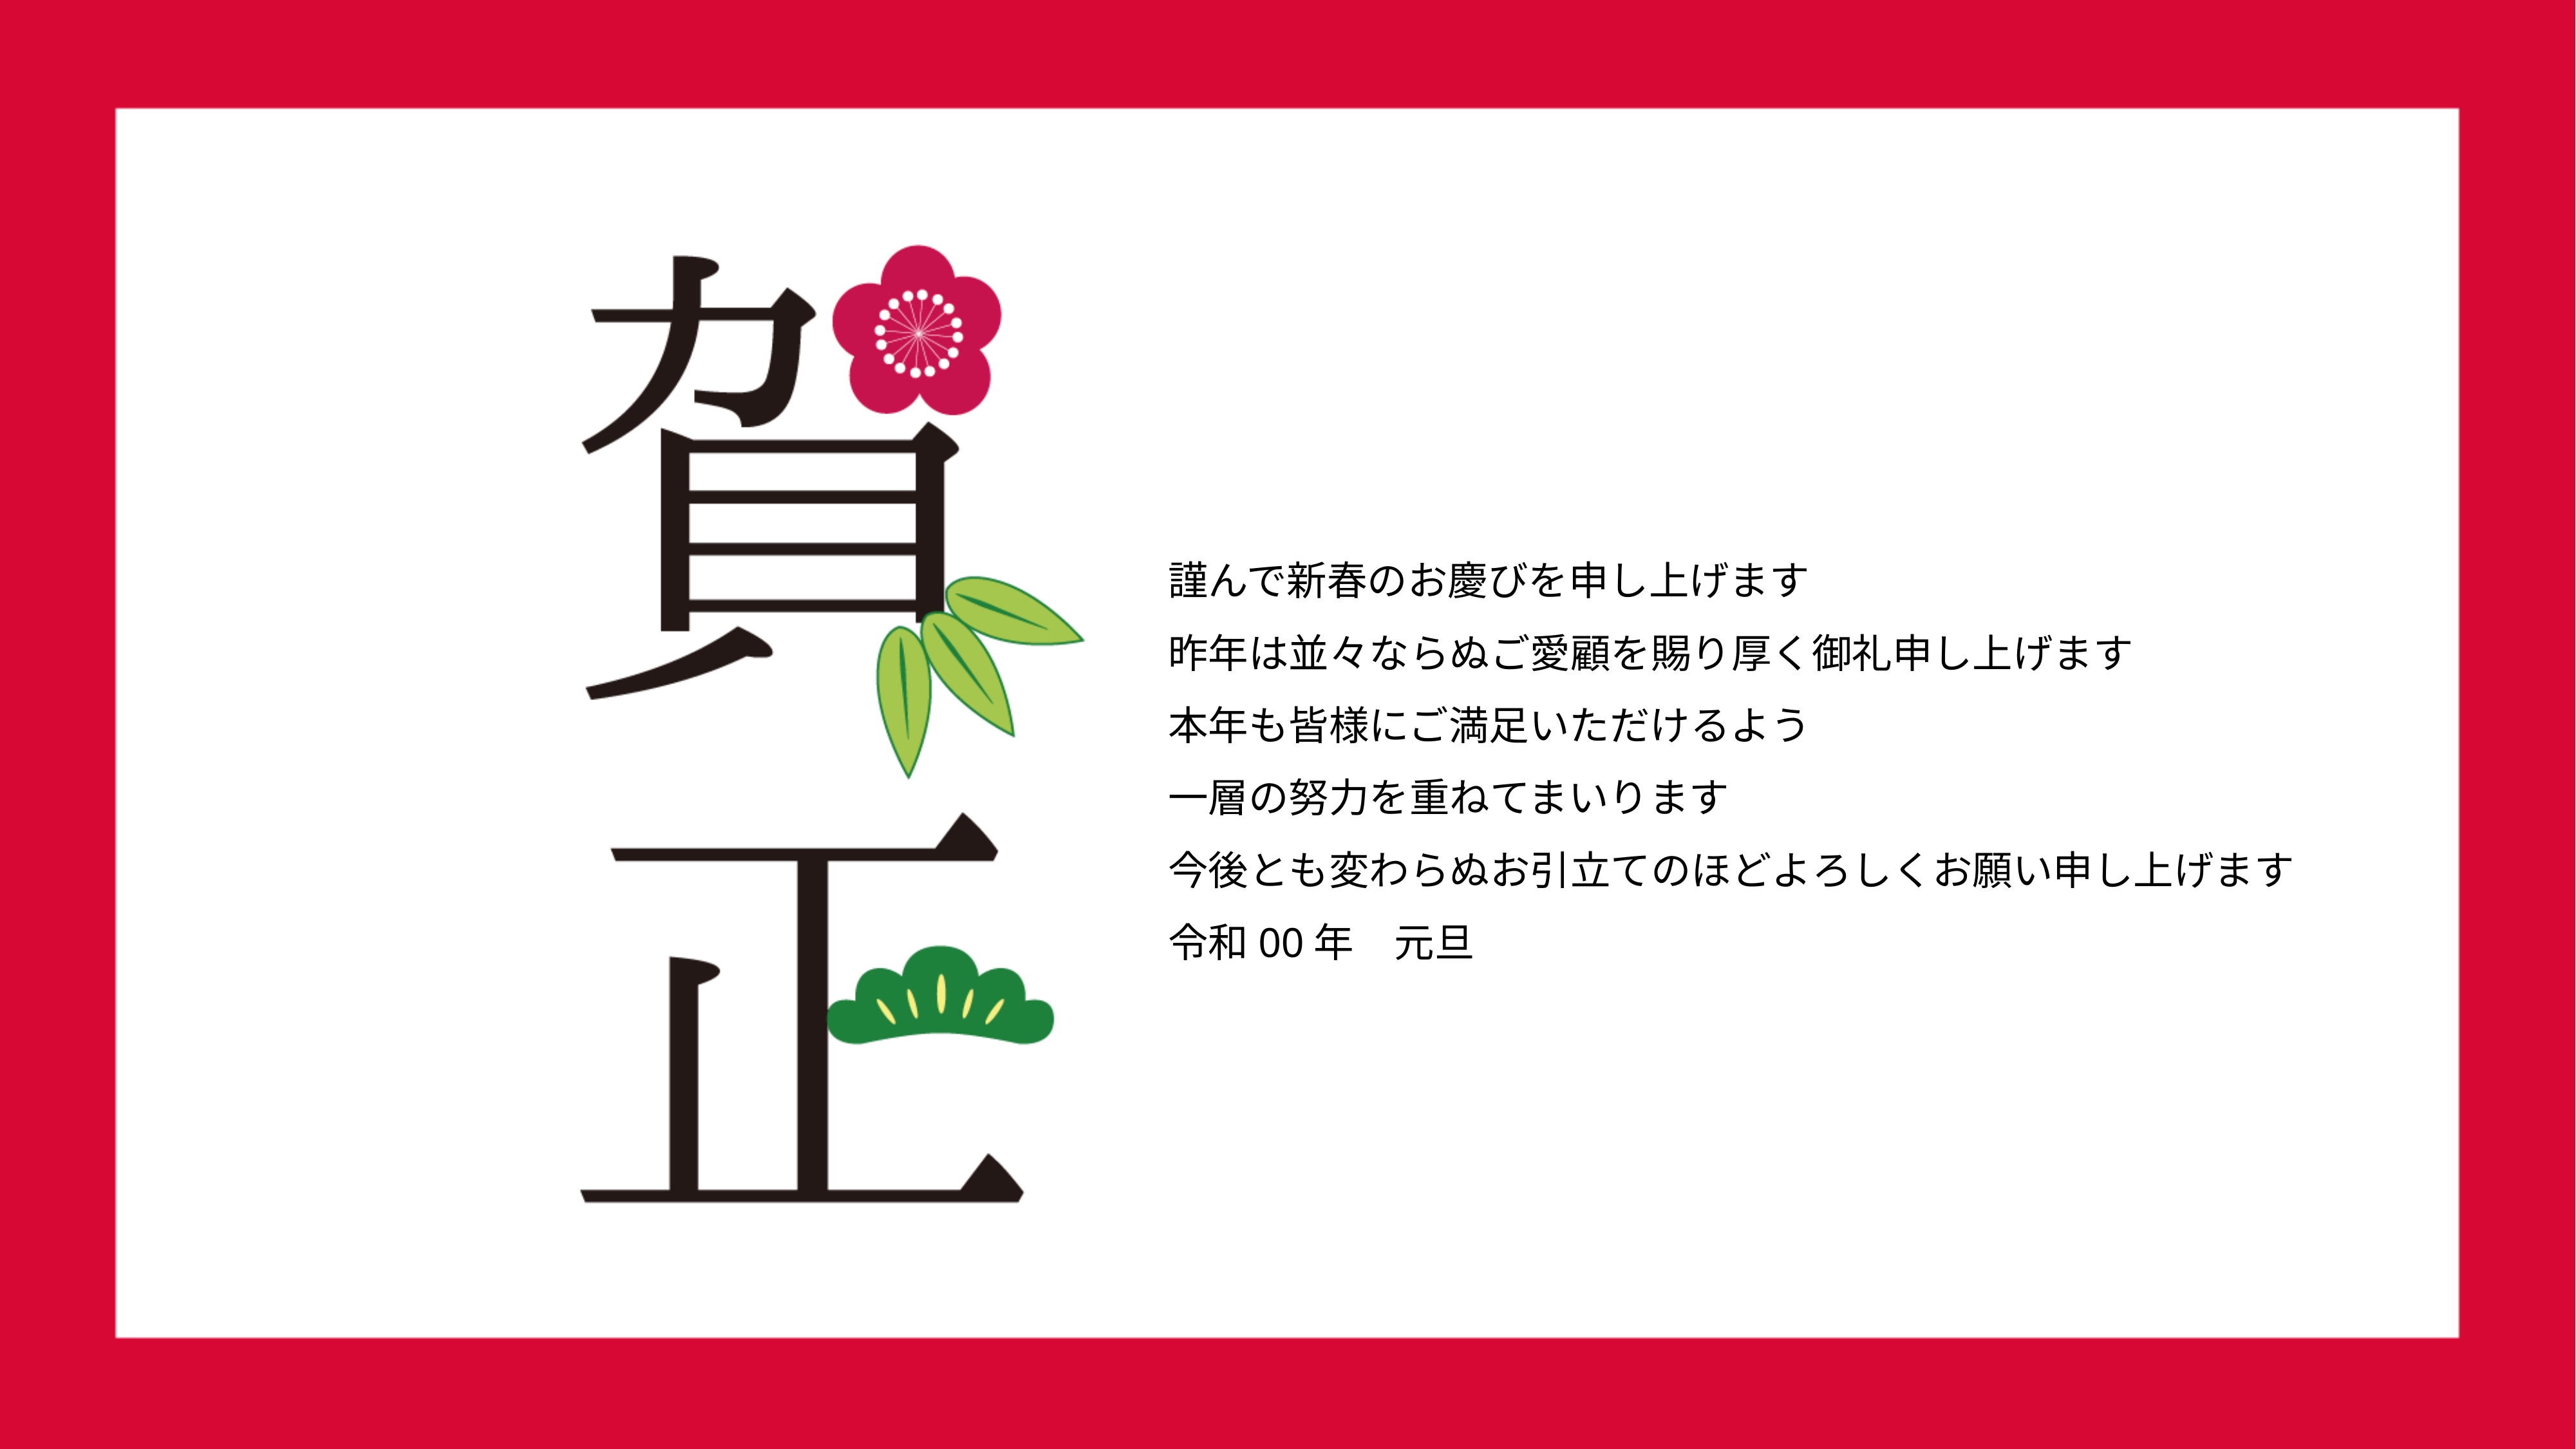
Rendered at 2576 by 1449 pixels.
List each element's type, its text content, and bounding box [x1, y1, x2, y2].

text_box 謹んで新春のお慶びを申し上げます 昨年は並々ならぬご愛顧を賜り厚く御礼申し上げます 本年も皆様にご満足いただけるよう 一層の努力を重ねてまいります 今後とも変わらぬお引立てのほどよろしくお願い申し上げます 令和00年 元旦 [1158, 526, 2362, 971]
picture [0, 0, 2575, 1449]
